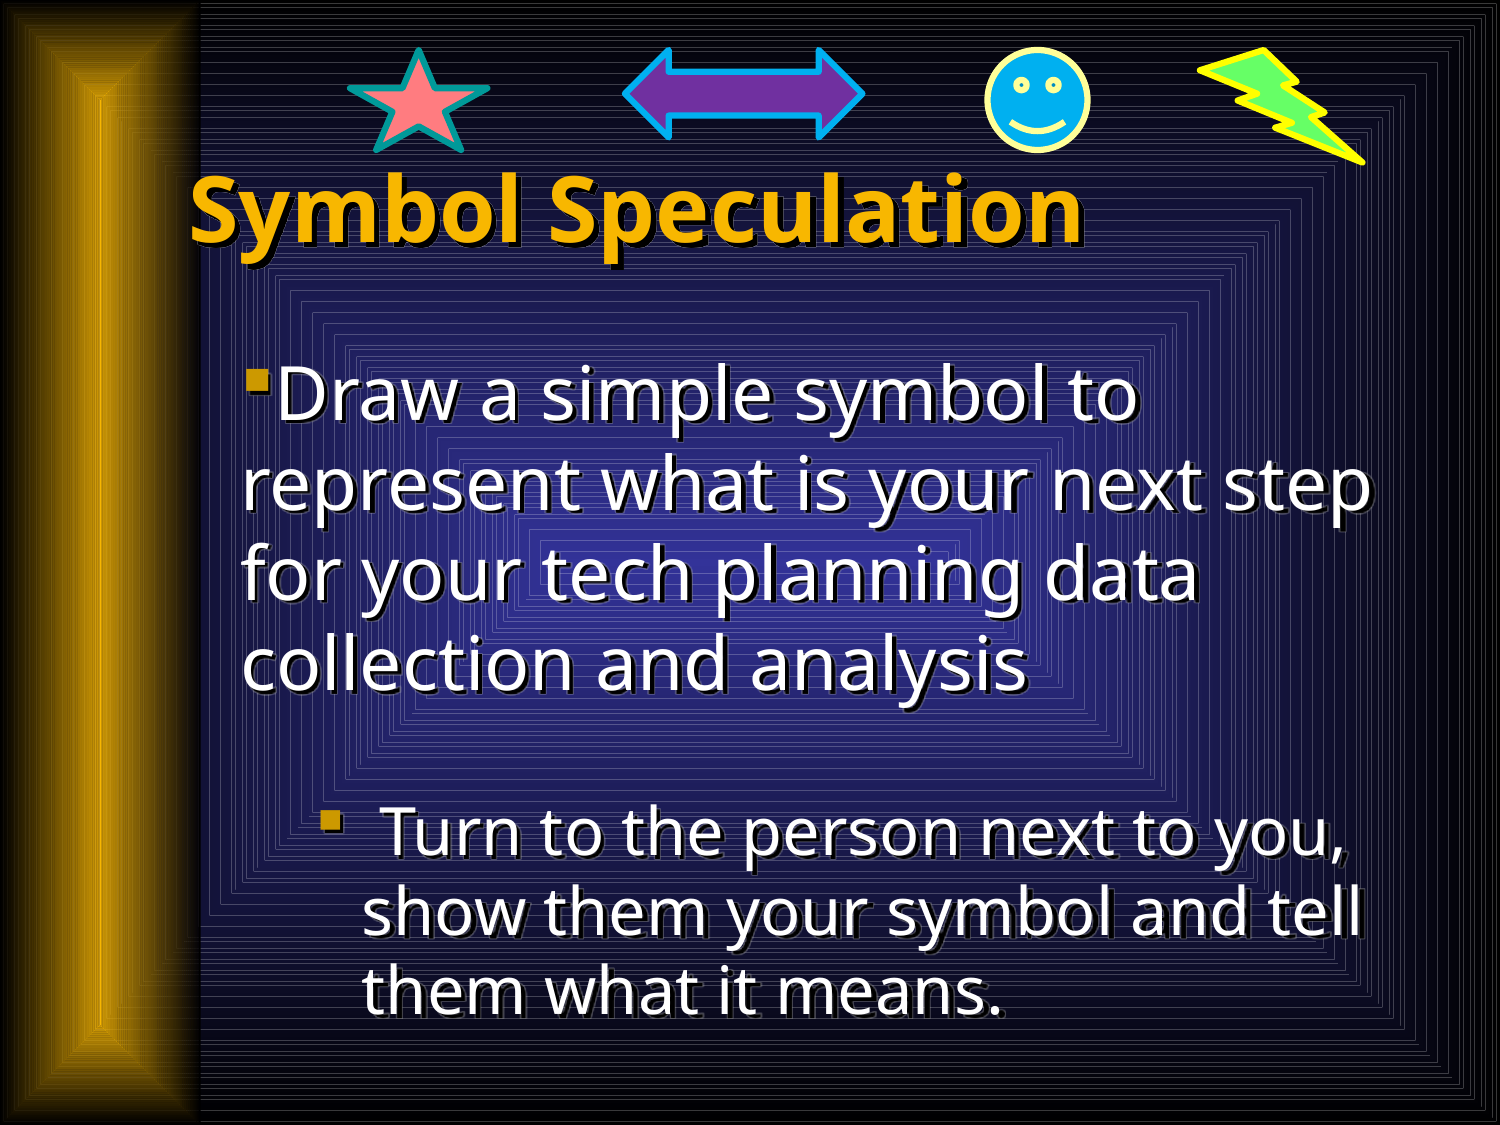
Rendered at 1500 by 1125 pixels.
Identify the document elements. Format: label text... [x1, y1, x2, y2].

title Symbol Speculation [0, 112, 1276, 301]
text_box [1196, 47, 1366, 166]
list Draw a simple symbol to represent what is your next step for your tech planning data collection and analysis Turn to the person next to you, show them your symbol and tell them what it means. [224, 337, 1451, 1125]
text_box [984, 46, 1091, 154]
text_box [621, 47, 866, 141]
text_box [346, 46, 491, 154]
